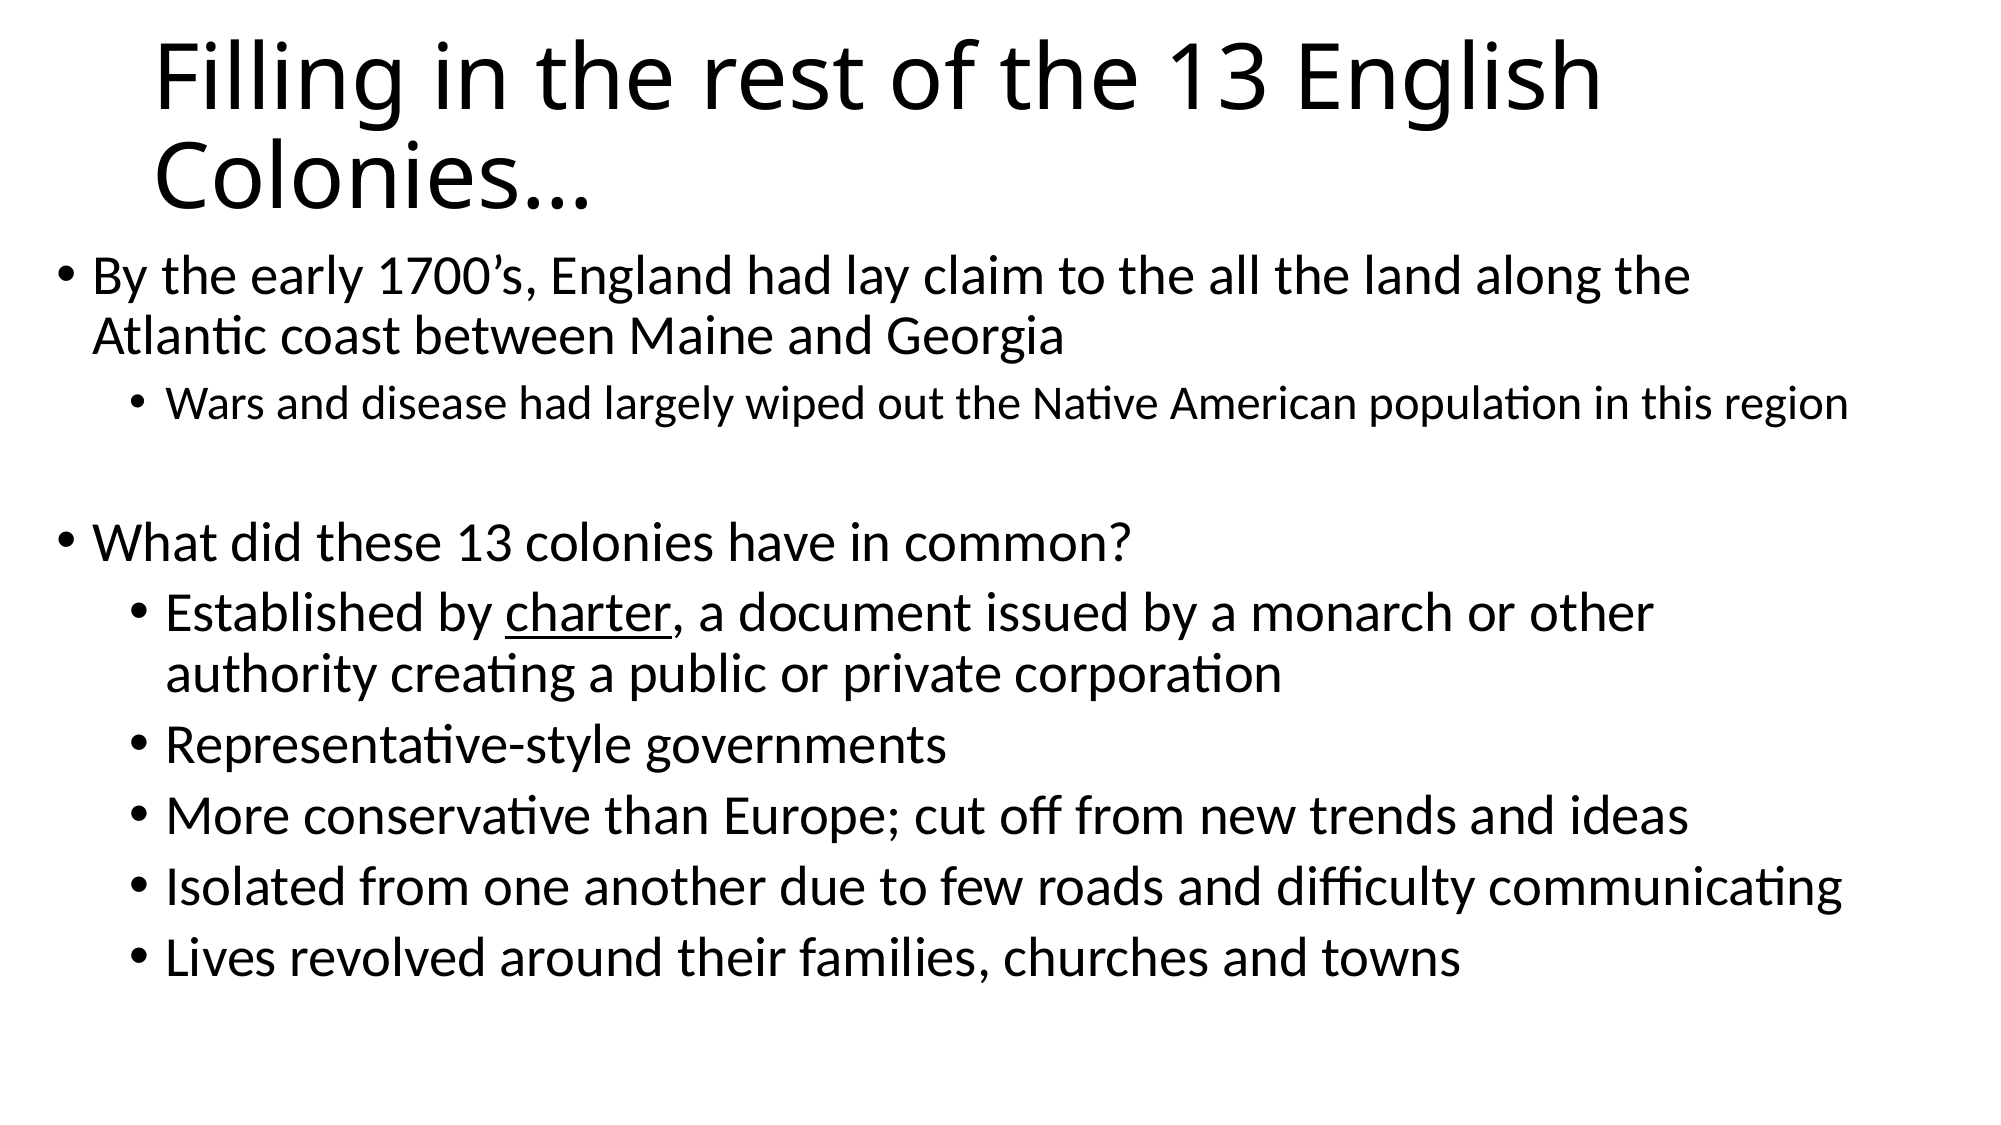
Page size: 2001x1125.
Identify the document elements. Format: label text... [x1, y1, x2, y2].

list By the early 1700’s, England had lay claim to the all the land along the Atlantic coast between Maine and Georgia Wars and disease had largely wiped out the Native American population in this region What did these 13 colonies have in common? Established by charter, a document issued by a monarch or other authority creating a public or private corporation Representative-style governments More conservative than Europe; cut off from new trends and ideas Isolated from one another due to few roads and difficulty communicating Lives revolved around their families, churches and towns [41, 237, 1888, 1094]
title Filling in the rest of the 13 English Colonies… [137, 20, 1863, 237]
